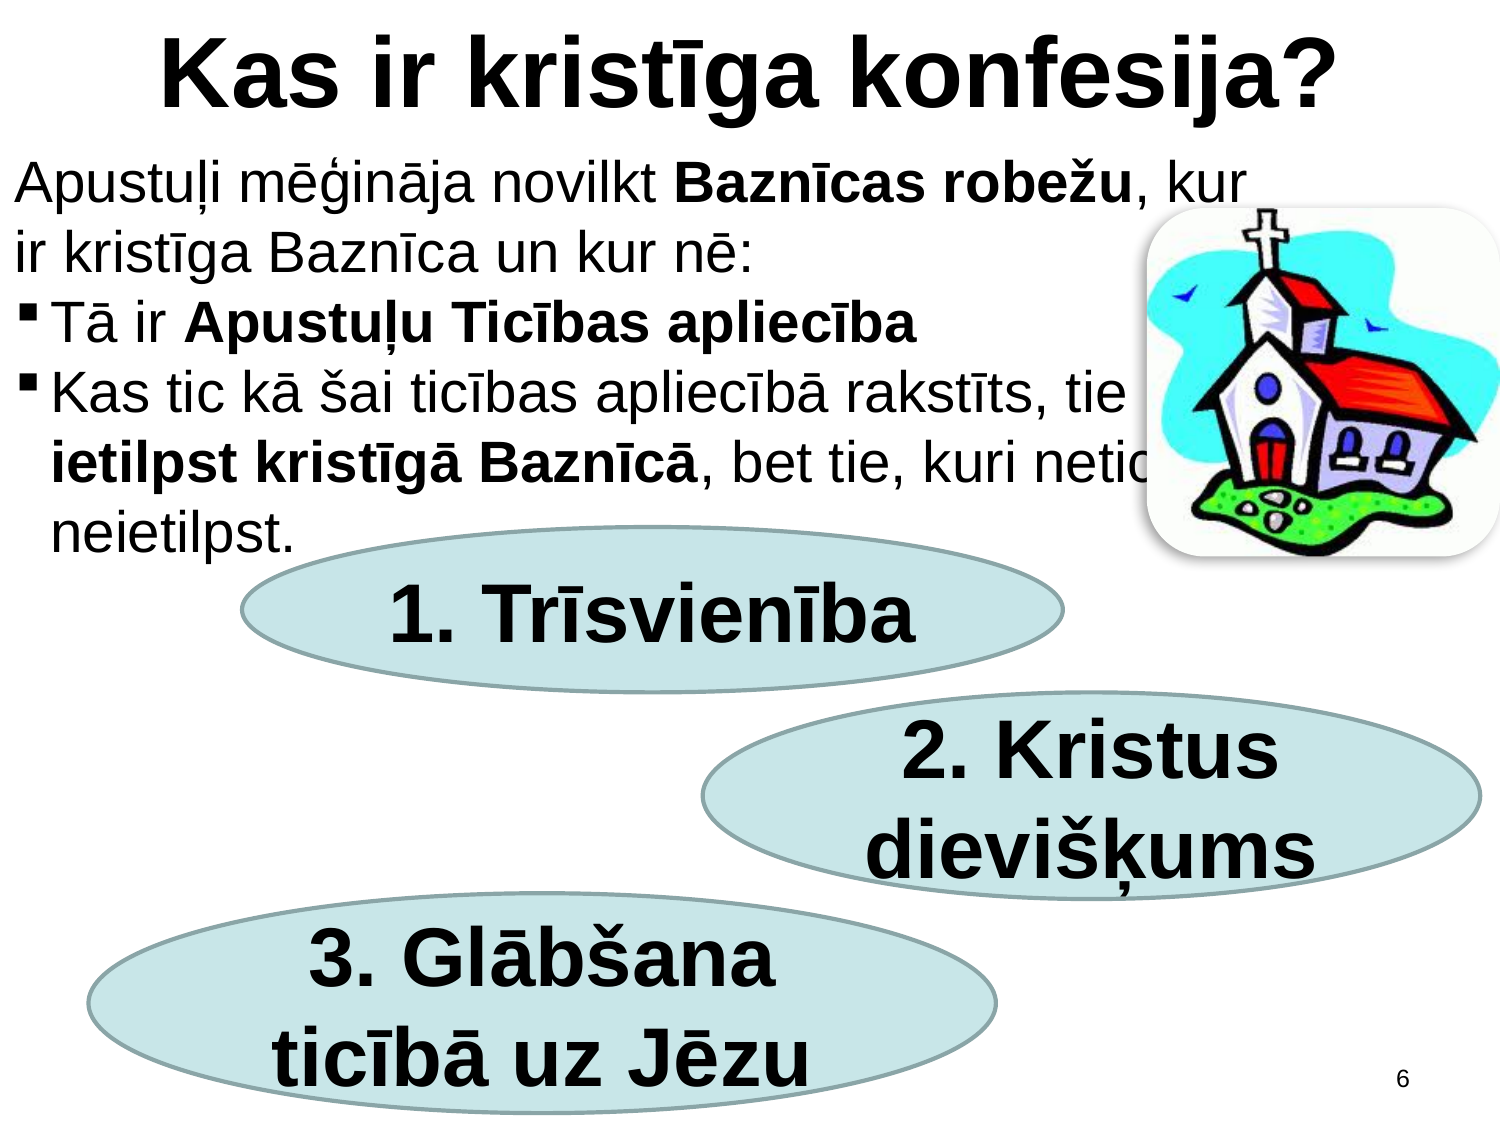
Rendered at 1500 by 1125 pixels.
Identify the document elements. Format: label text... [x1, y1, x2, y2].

text_box Kas ir kristīga konfesija? [0, 0, 1500, 135]
text_box 6 [1074, 1024, 1425, 1100]
text_box 1. Trīsvienība [239, 524, 1065, 695]
picture [1146, 207, 1500, 557]
text_box 3. Glābšana ticībā uz Jēzu [86, 891, 998, 1116]
text_box 2. Kristus dievišķums [700, 690, 1483, 902]
text_box Apustuļi mēģināja novilkt Baznīcas robežu, kur ir kristīga Baznīca un kur nē: Tā ir Apustuļu Ticības apliecība Kas tic kā šai ticības apliecībā rakstīts, tie ietilpst kristīgā Baznīcā, bet tie, kuri netic neietilpst. [0, 137, 1289, 572]
